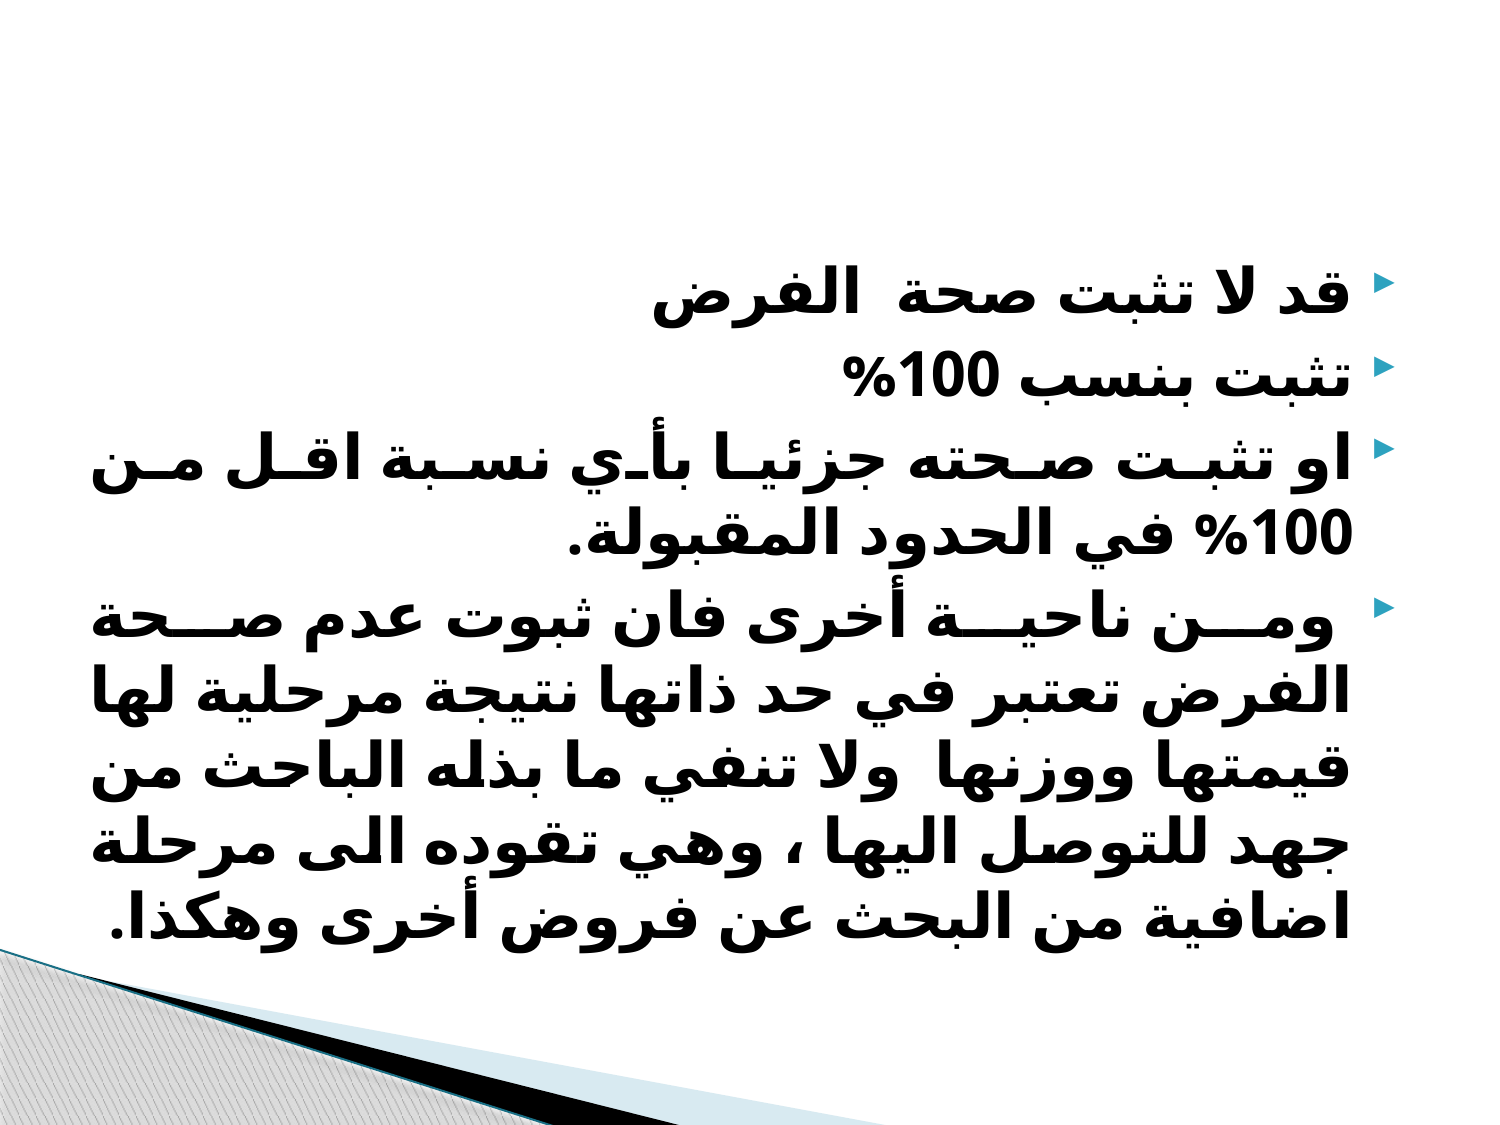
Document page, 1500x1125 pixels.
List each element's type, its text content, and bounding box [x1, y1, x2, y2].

list قد لا تثبت صحة الفرض تثبت بنسب 100% او تثبت صحته جزئيا بأي نسبة اقل من 100% في الحدود المقبولة. ومن ناحية أخرى فان ثبوت عدم صحة الفرض تعتبر في حد ذاتها نتيجة مرحلية لها قيمتها ووزنها ولا تنفي ما بذله الباحث من جهد للتوصل اليها ، وهي تقوده الى مرحلة اضافية من البحث عن فروض أخرى وهكذا. [75, 243, 1425, 986]
